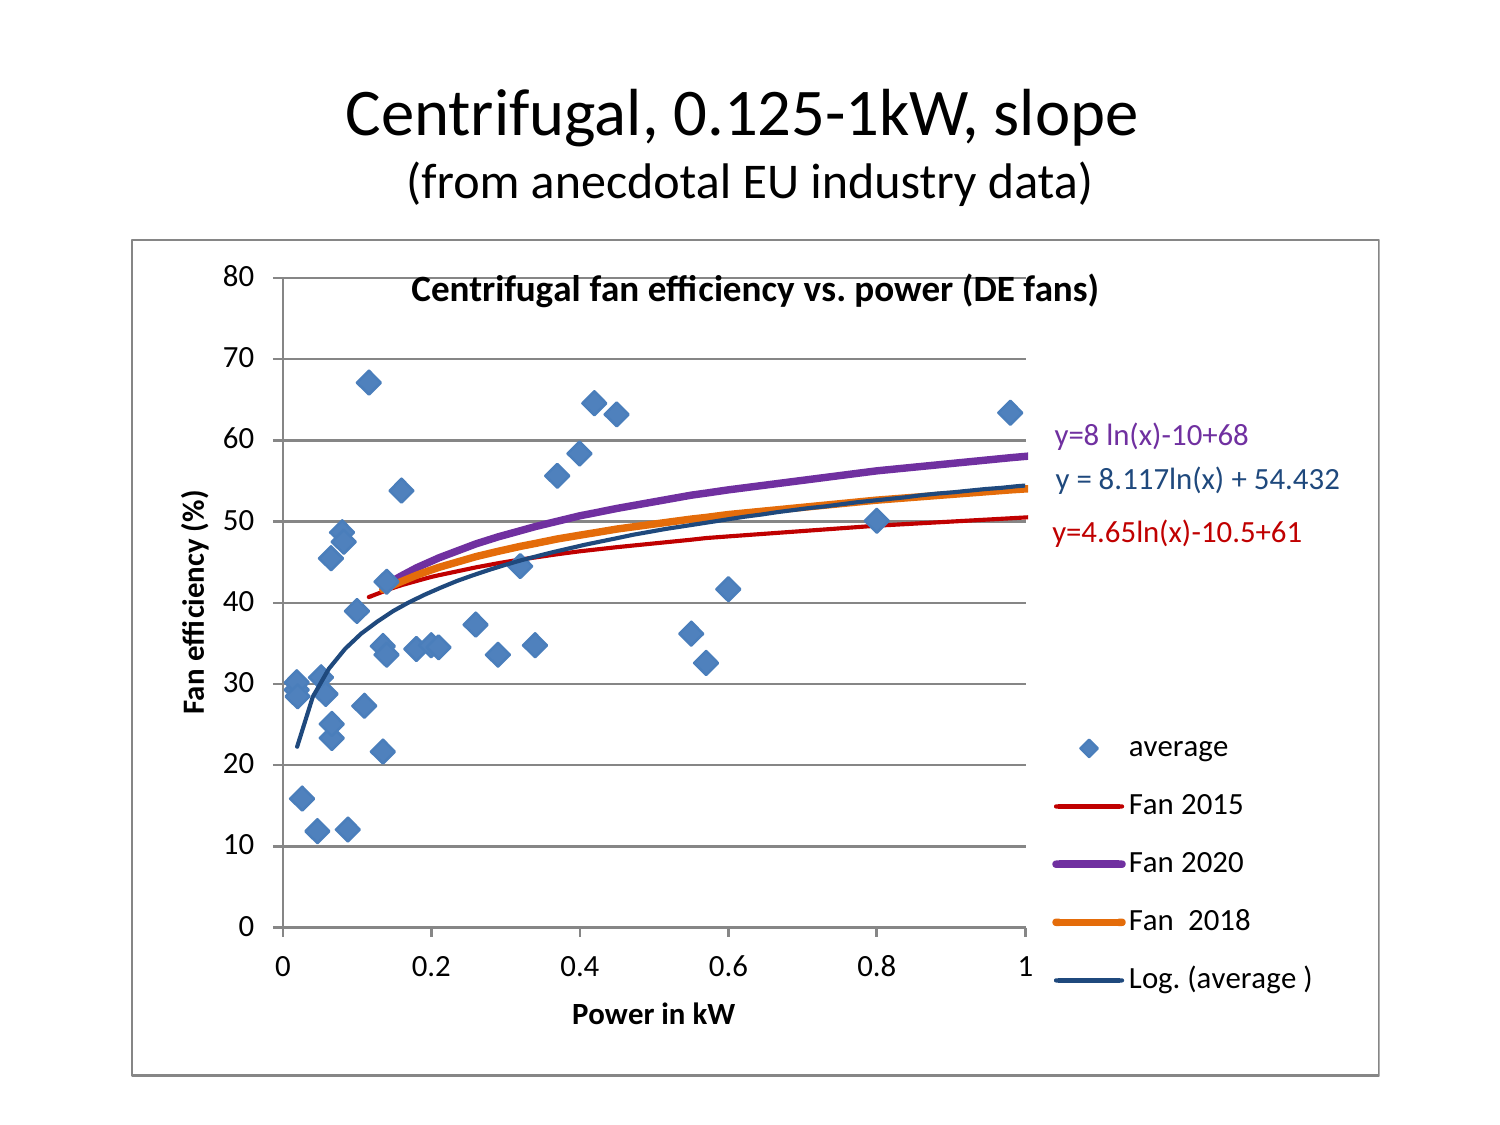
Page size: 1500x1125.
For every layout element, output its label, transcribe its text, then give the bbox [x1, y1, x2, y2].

picture [130, 238, 1380, 1077]
title Centrifugal, 0.125-1kW, slope (from anecdotal EU industry data) [75, 45, 1425, 233]
